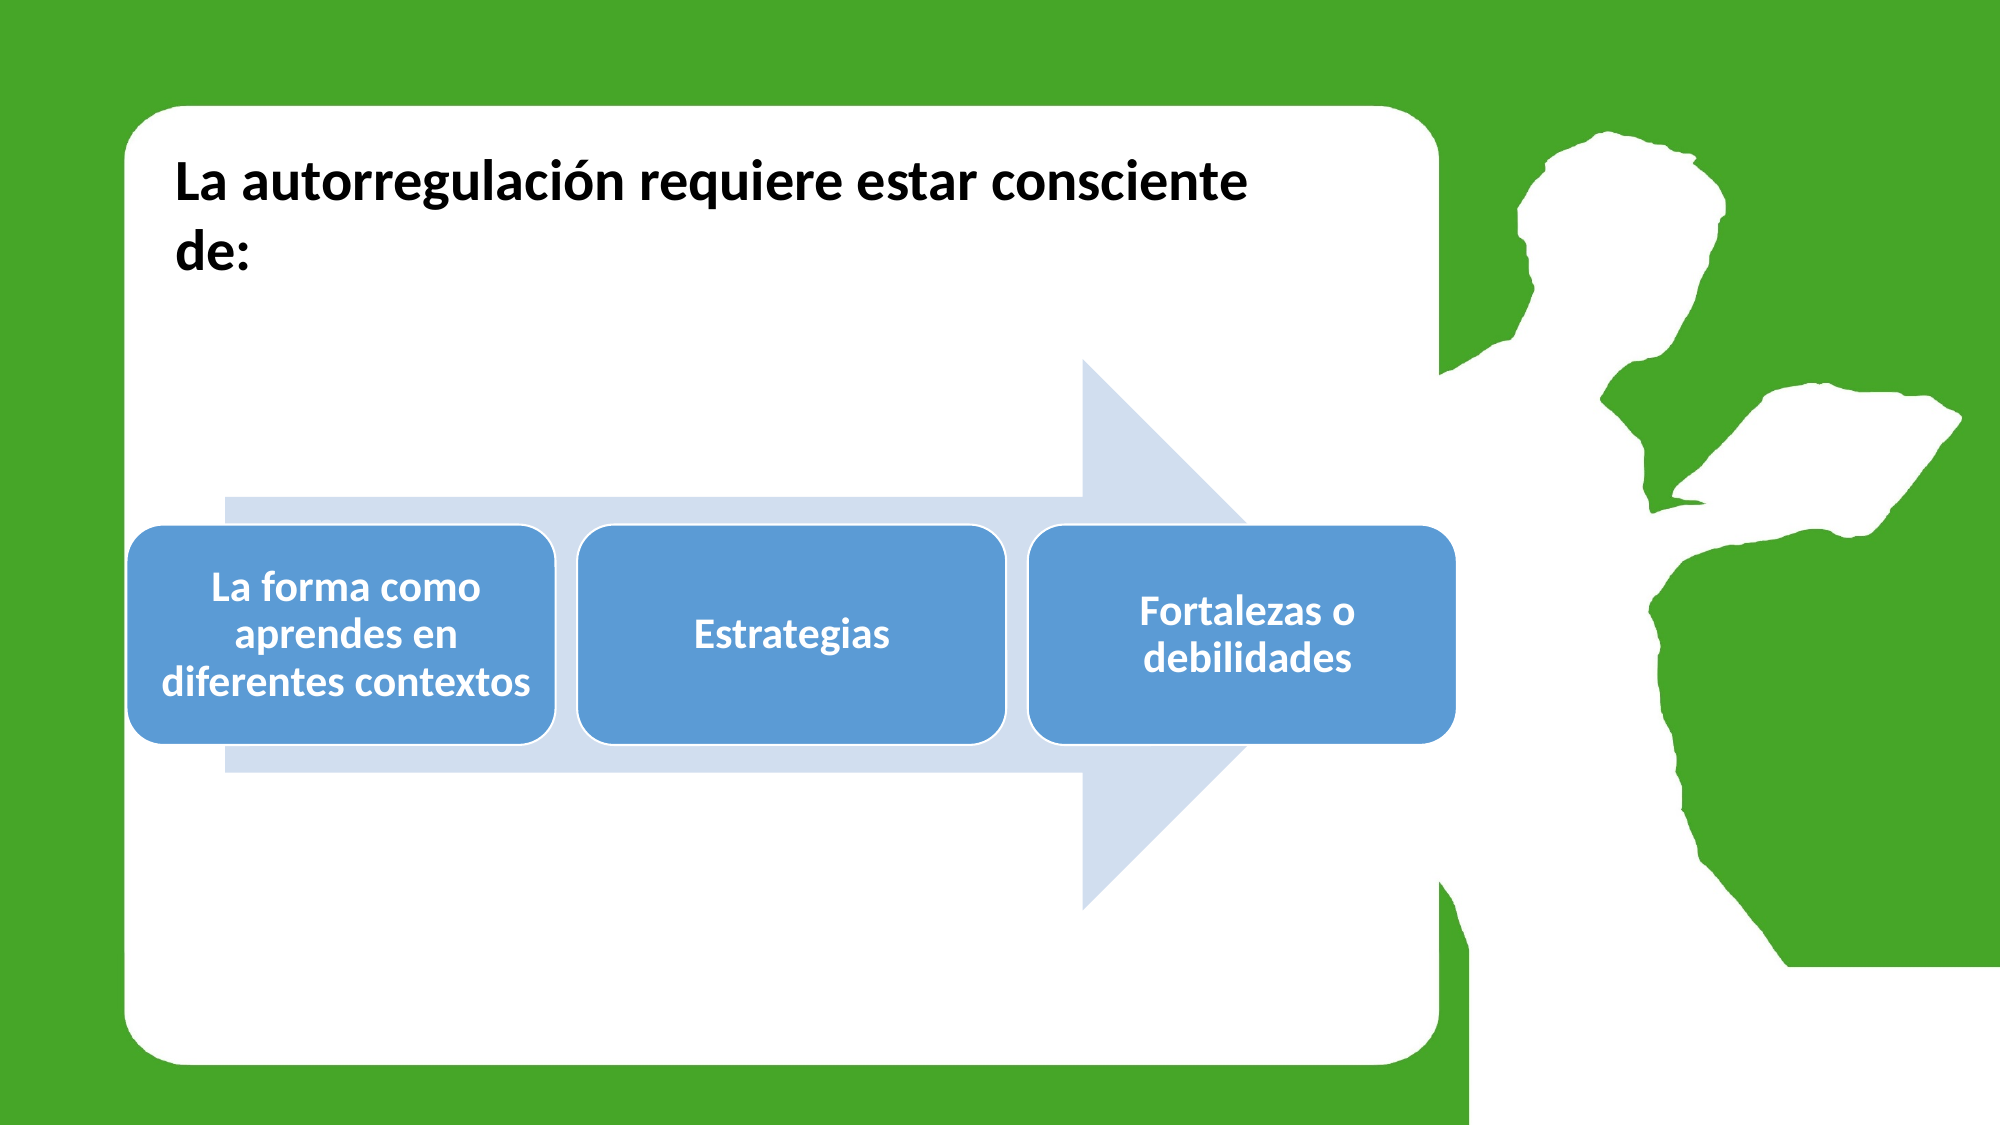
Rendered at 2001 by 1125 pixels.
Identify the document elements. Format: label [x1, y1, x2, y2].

text_box [124, 359, 1459, 911]
picture [0, 0, 2000, 1125]
